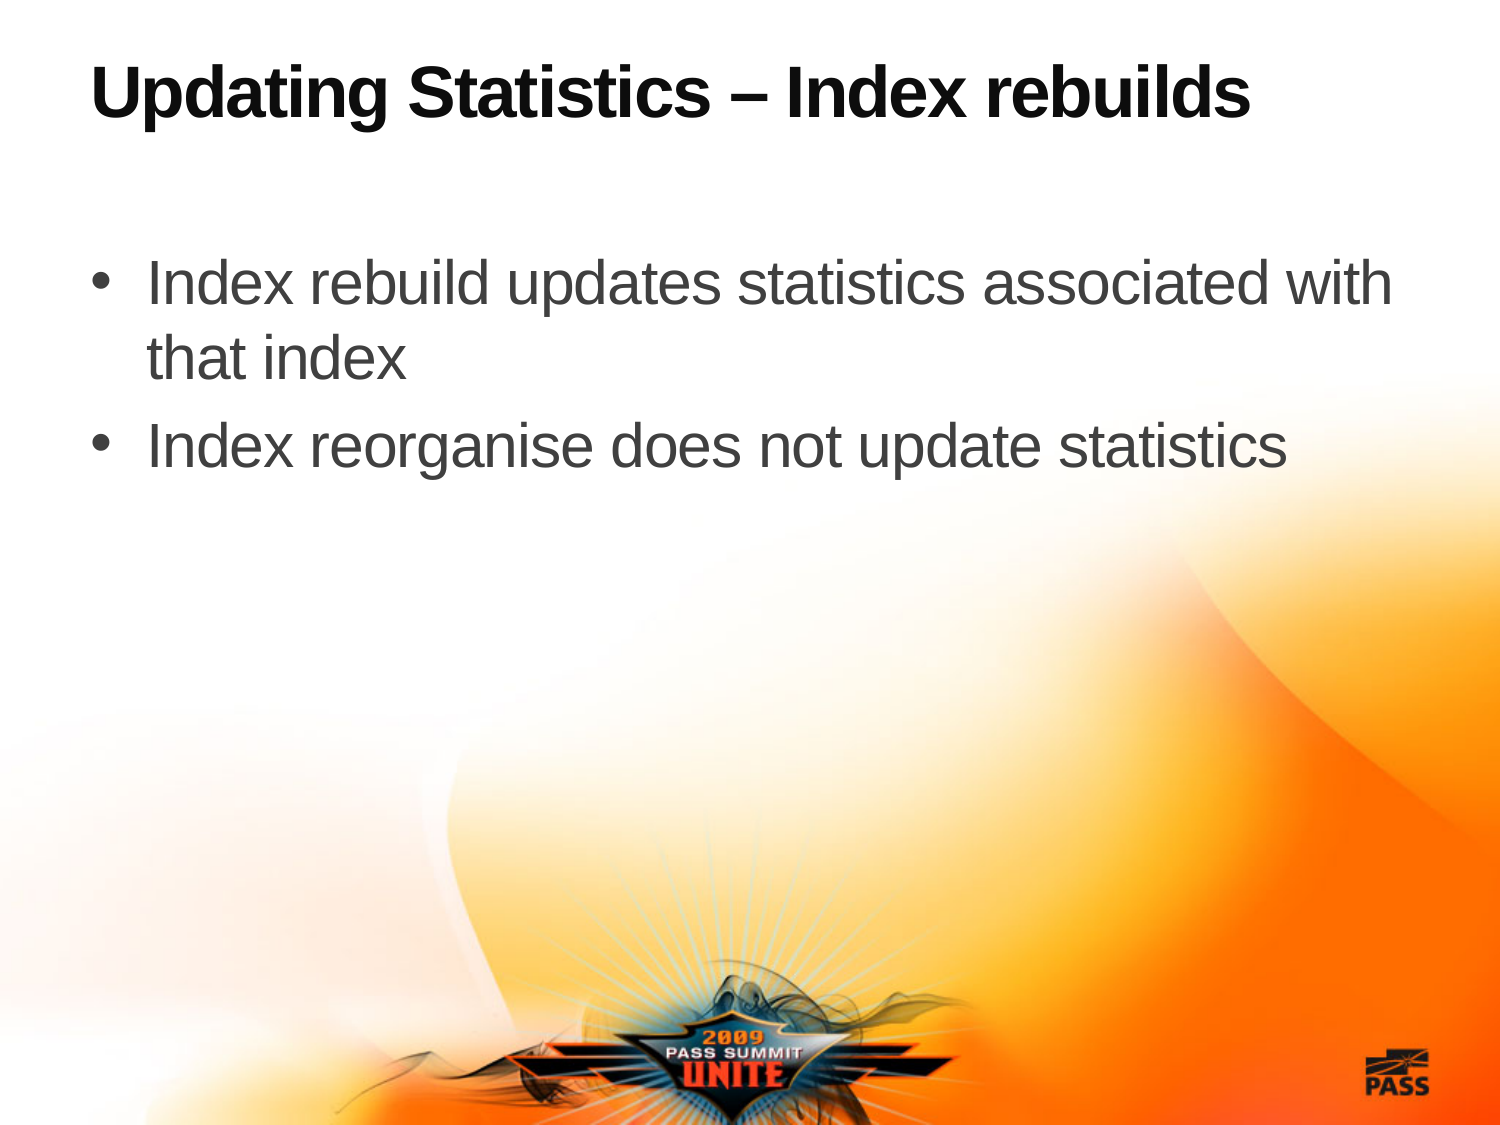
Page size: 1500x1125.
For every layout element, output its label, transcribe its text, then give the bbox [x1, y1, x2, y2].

title Updating Statistics – Index rebuilds [75, 49, 1425, 223]
list Index rebuild updates statistics associated with that index Index reorganise does not update statistics [75, 234, 1425, 988]
footer [74, 1042, 488, 1103]
picture [0, 0, 1500, 1125]
